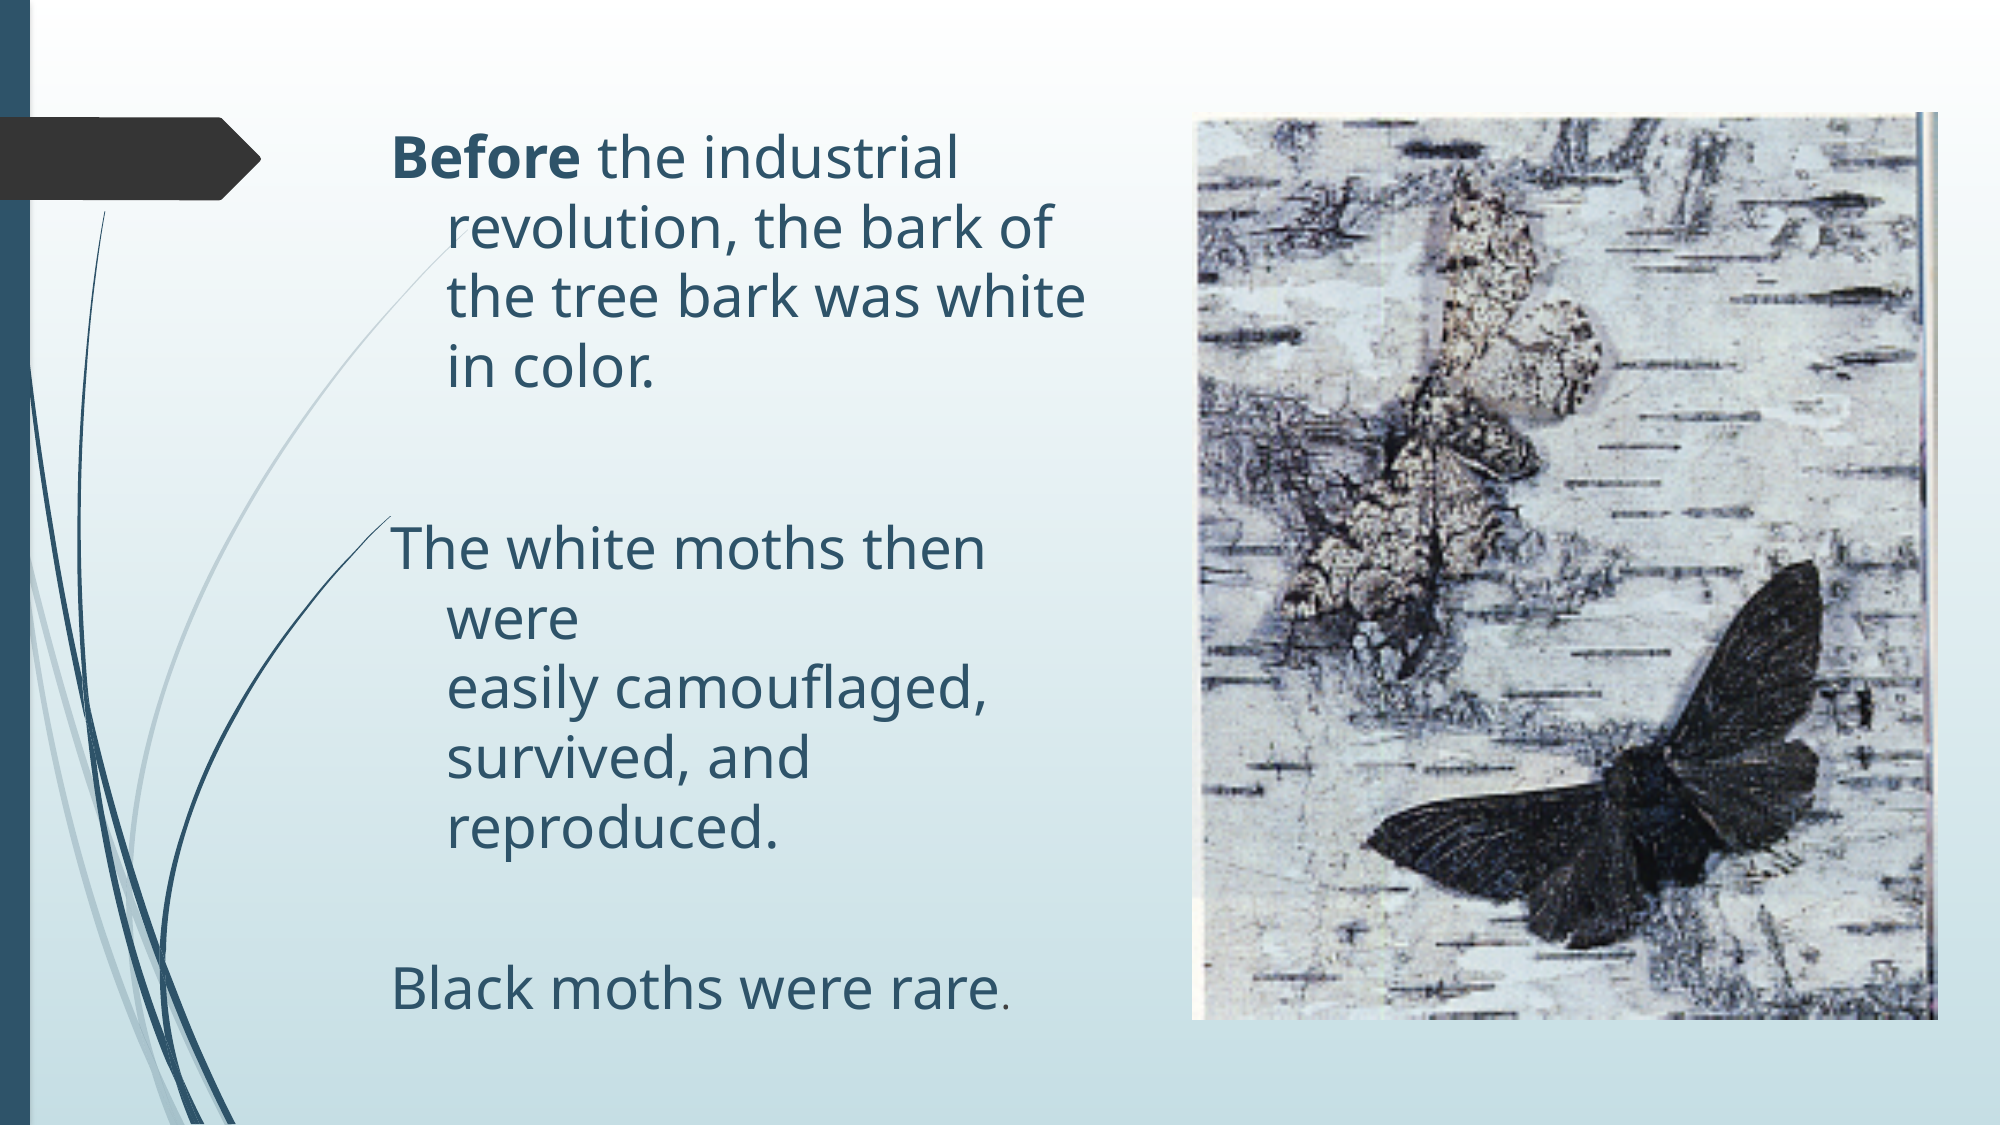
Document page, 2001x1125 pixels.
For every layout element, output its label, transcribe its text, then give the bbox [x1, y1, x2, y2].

list Before the industrial revolution, the bark of the tree bark was white in color. The white moths then were easily camouflaged, survived, and reproduced. Black moths were rare. [375, 112, 1129, 1047]
picture [1192, 112, 1938, 1021]
